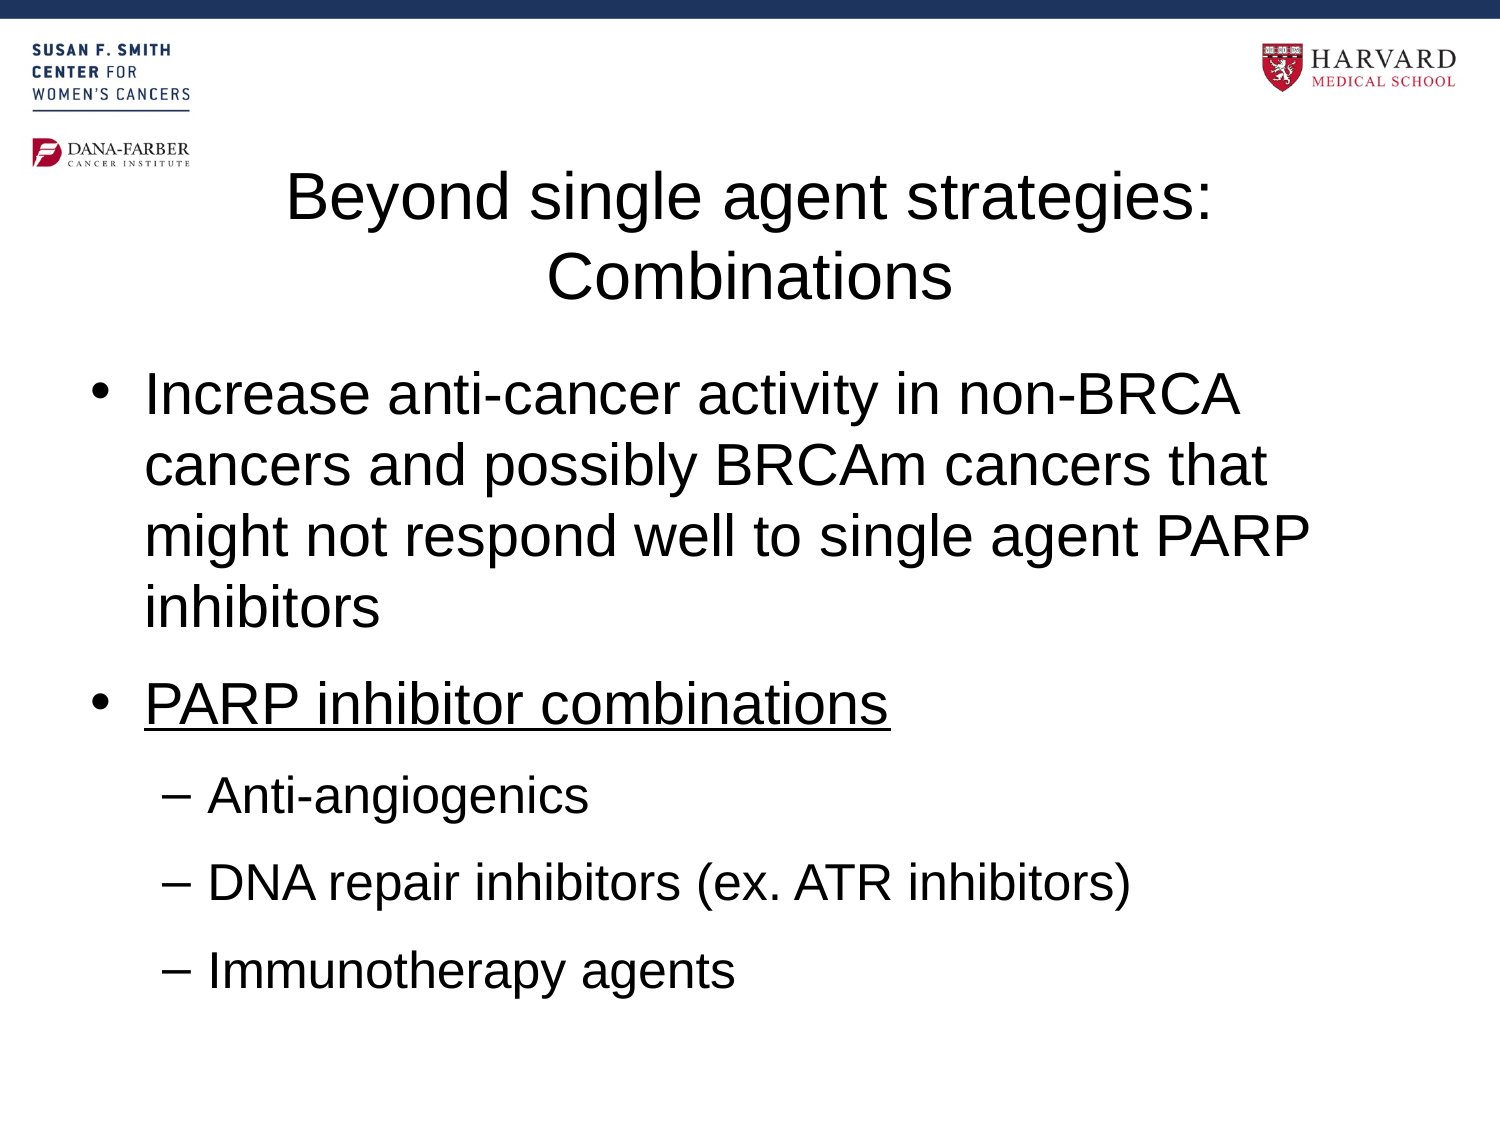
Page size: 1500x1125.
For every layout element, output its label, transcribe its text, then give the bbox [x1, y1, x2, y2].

title Beyond single agent strategies: Combinations [75, 139, 1425, 327]
list Increase anti-cancer activity in non-BRCA cancers and possibly BRCAm cancers that might not respond well to single agent PARP inhibitors PARP inhibitor combinations Anti-angiogenics DNA repair inhibitors (ex. ATR inhibitors) Immunotherapy agents [75, 347, 1425, 1010]
picture [0, 0, 1500, 184]
